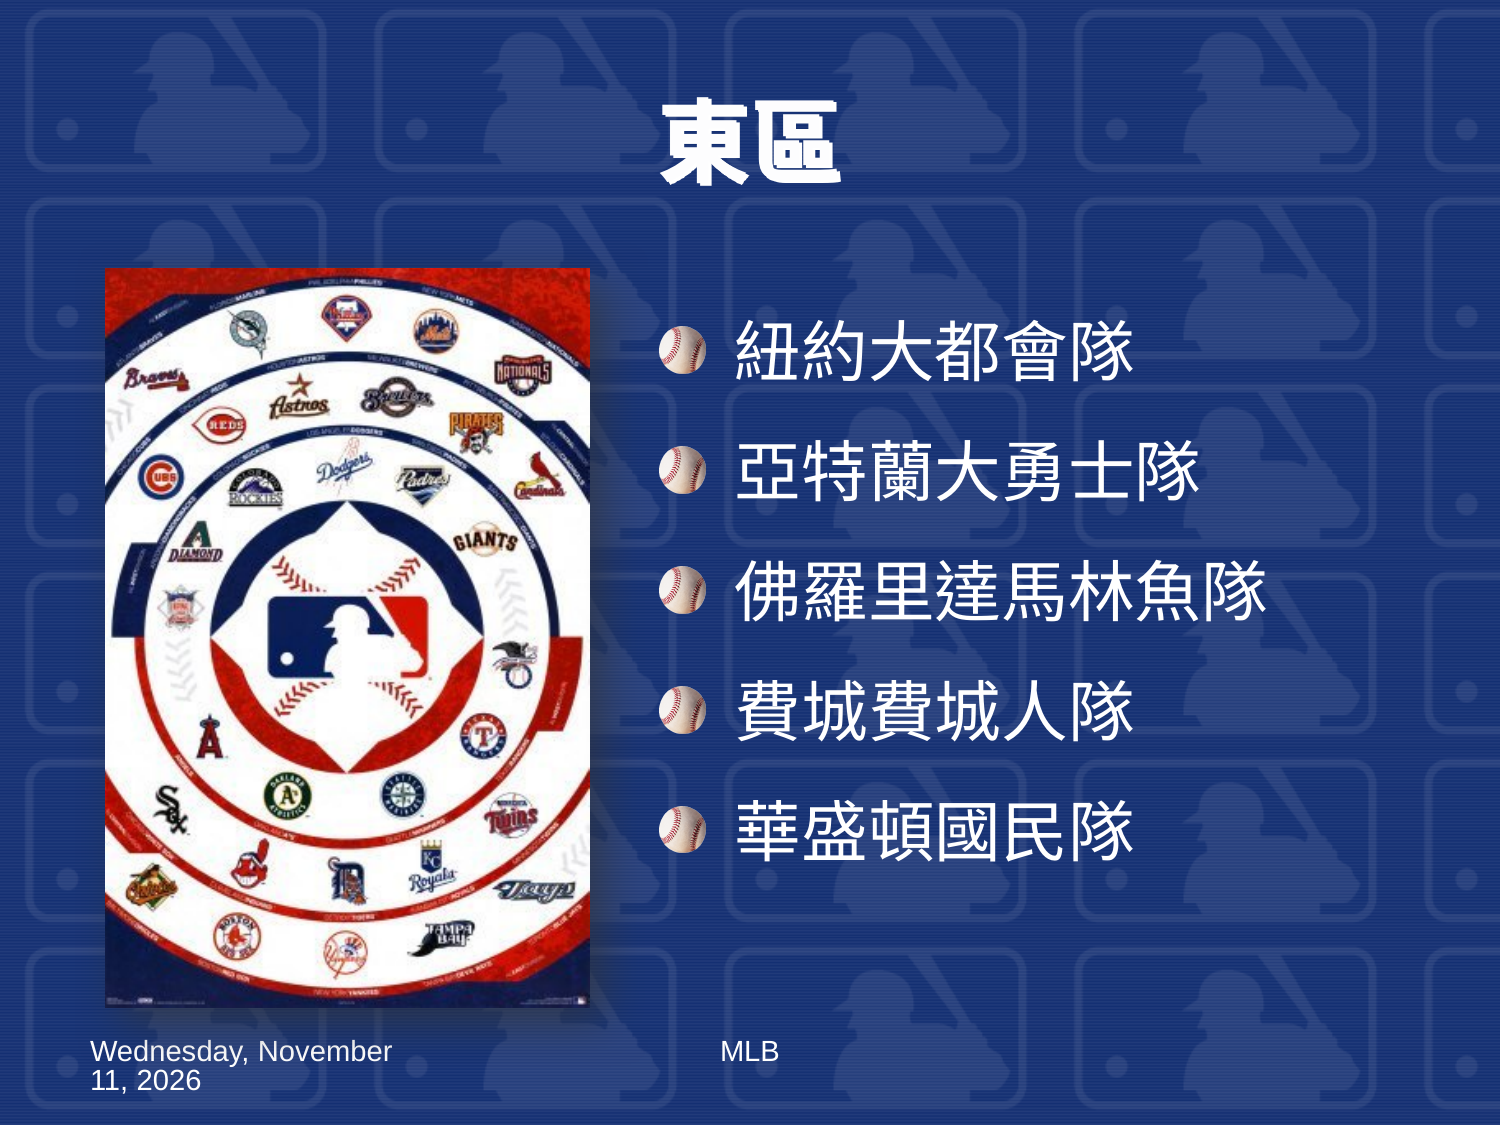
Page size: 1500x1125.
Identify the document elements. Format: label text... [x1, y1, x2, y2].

list 紐約大都會隊 亞特蘭大勇士隊 佛羅里達馬林魚隊 費城費城人隊 華盛頓國民隊 [644, 262, 1426, 1006]
footer MLB [512, 1024, 988, 1103]
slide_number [74, 1024, 426, 1103]
title 東區 [74, 44, 1426, 233]
picture [0, 0, 1500, 1125]
